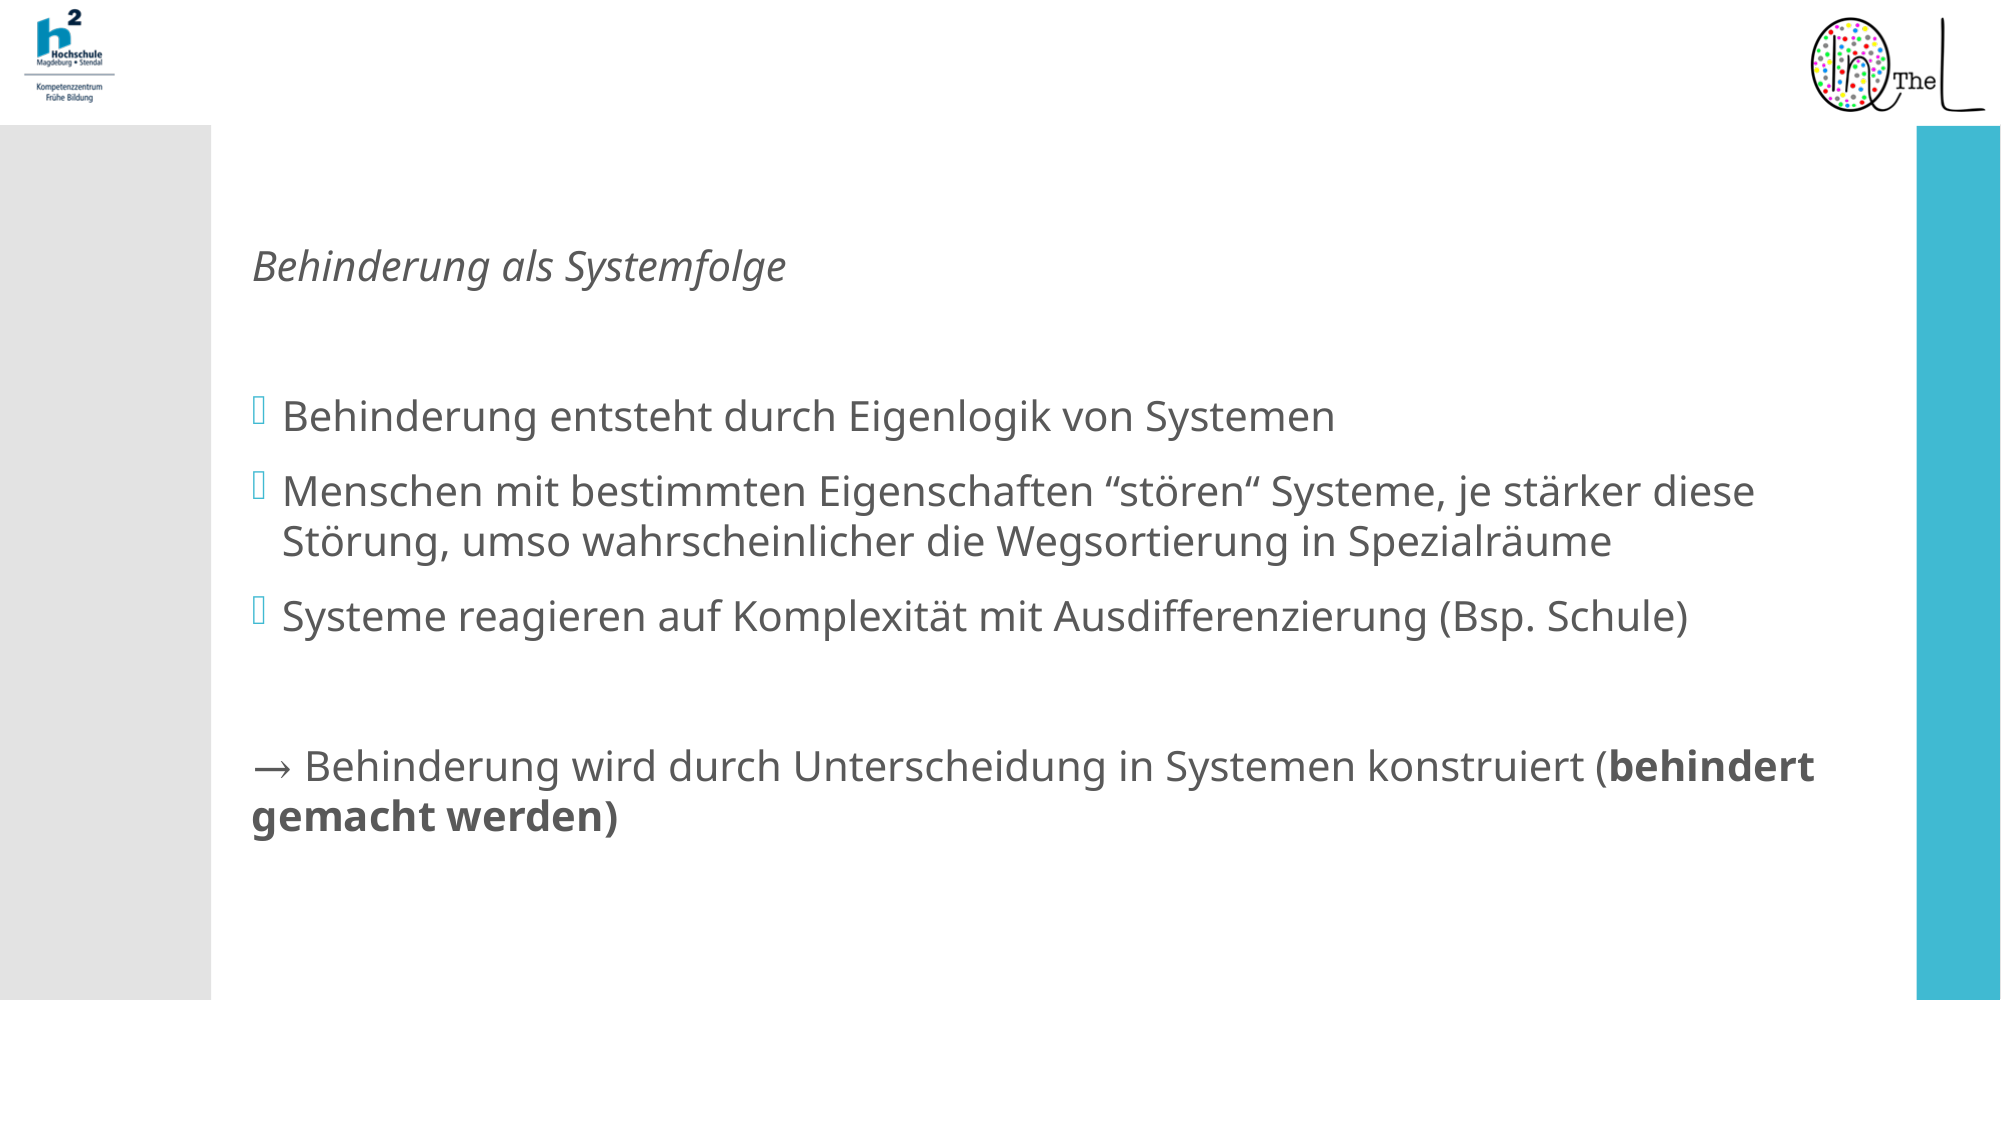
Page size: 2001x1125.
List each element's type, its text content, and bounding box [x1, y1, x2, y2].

text_box [0, 124, 212, 1001]
text_box [1916, 125, 2000, 1001]
picture [13, 0, 127, 113]
list Behinderung als Systemfolge Behinderung entsteht durch Eigenlogik von Systemen Menschen mit bestimmten Eigenschaften “stören“ Systeme, je stärker diese Störung, umso wahrscheinlicher die Wegsortierung in Spezialräume Systeme reagieren auf Komplexität mit Ausdifferenzierung (Bsp. Schule) → Behinderung wird durch Unterscheidung in Systemen konstruiert (behindert gemacht werden) [236, 231, 1891, 894]
picture [1809, 17, 1987, 113]
text_box [0, 0, 2000, 1125]
